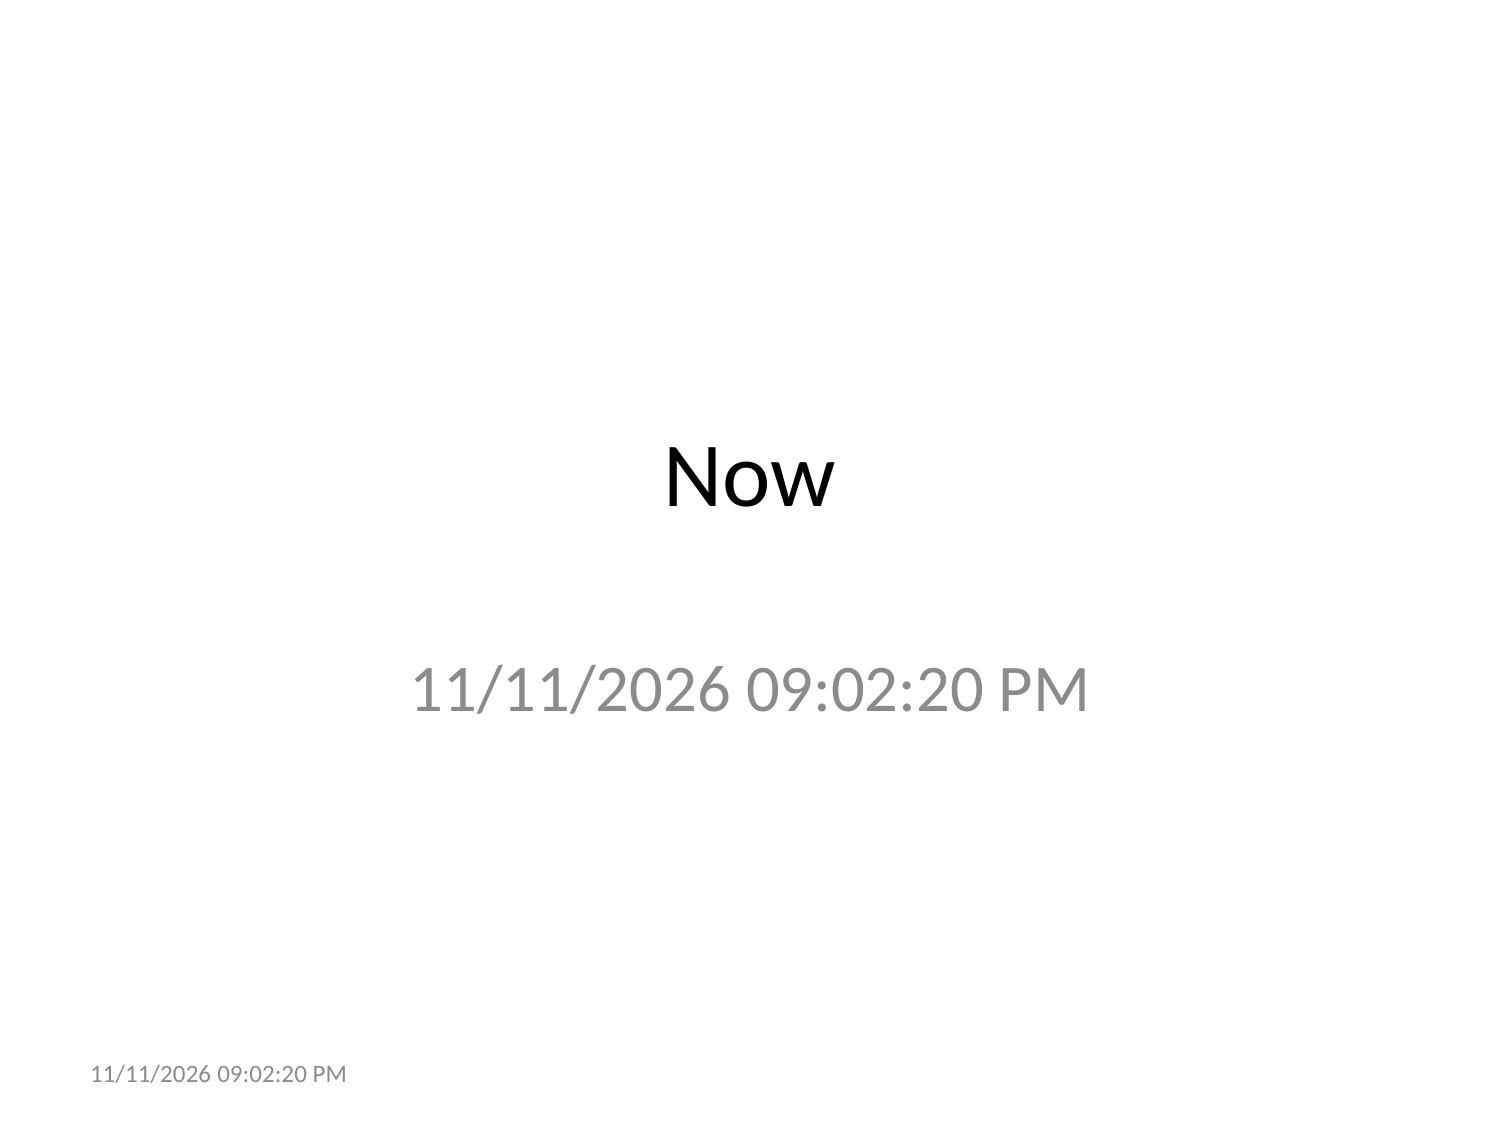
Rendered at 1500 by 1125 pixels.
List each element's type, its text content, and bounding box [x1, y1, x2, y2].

title Now [112, 349, 1388, 591]
subtitle 2011-12-19 10:20:04 AM [225, 637, 1275, 925]
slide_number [75, 1042, 425, 1103]
